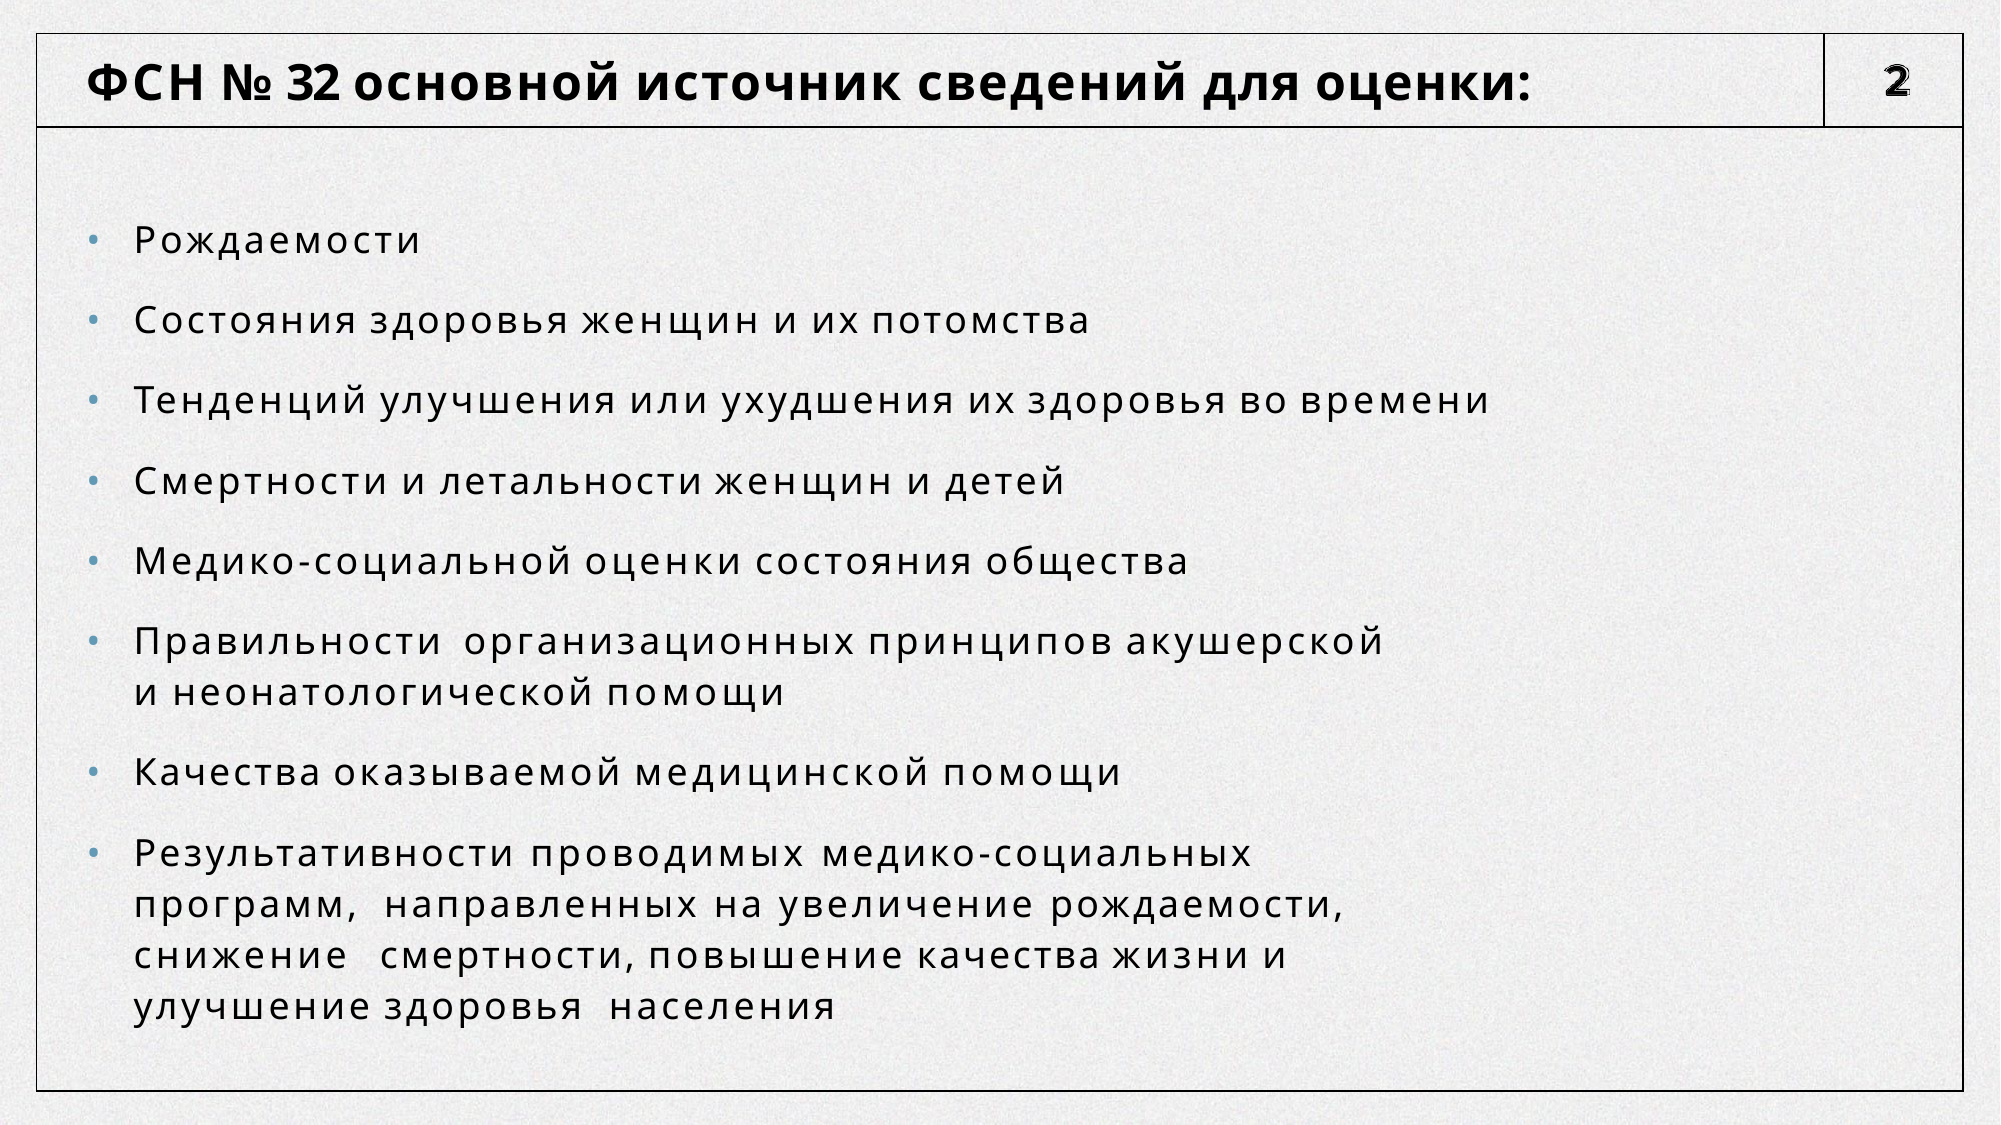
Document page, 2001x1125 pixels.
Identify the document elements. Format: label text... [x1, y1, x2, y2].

table_header 2 [1825, 34, 1962, 126]
table_cell Рождаемости Состояния здоровья женщин и их потомства Тенденций улучшения или ухудшения их здоровья во времени Смертности и летальности женщин и детей Медико-социальной оценки состояния общества Правильности организационных принципов акушерской и неонатологической помощи Качества оказываемой медицинской помощи Результативности проводимых медико-социальных программ, направленных на увеличение рождаемости, снижение смертности, повышение качества жизни и улучшение здоровья населения [37, 128, 1962, 1090]
picture [0, 0, 2000, 1125]
table_header ФСН № 32 основной источник сведений для оценки: [37, 34, 1823, 126]
